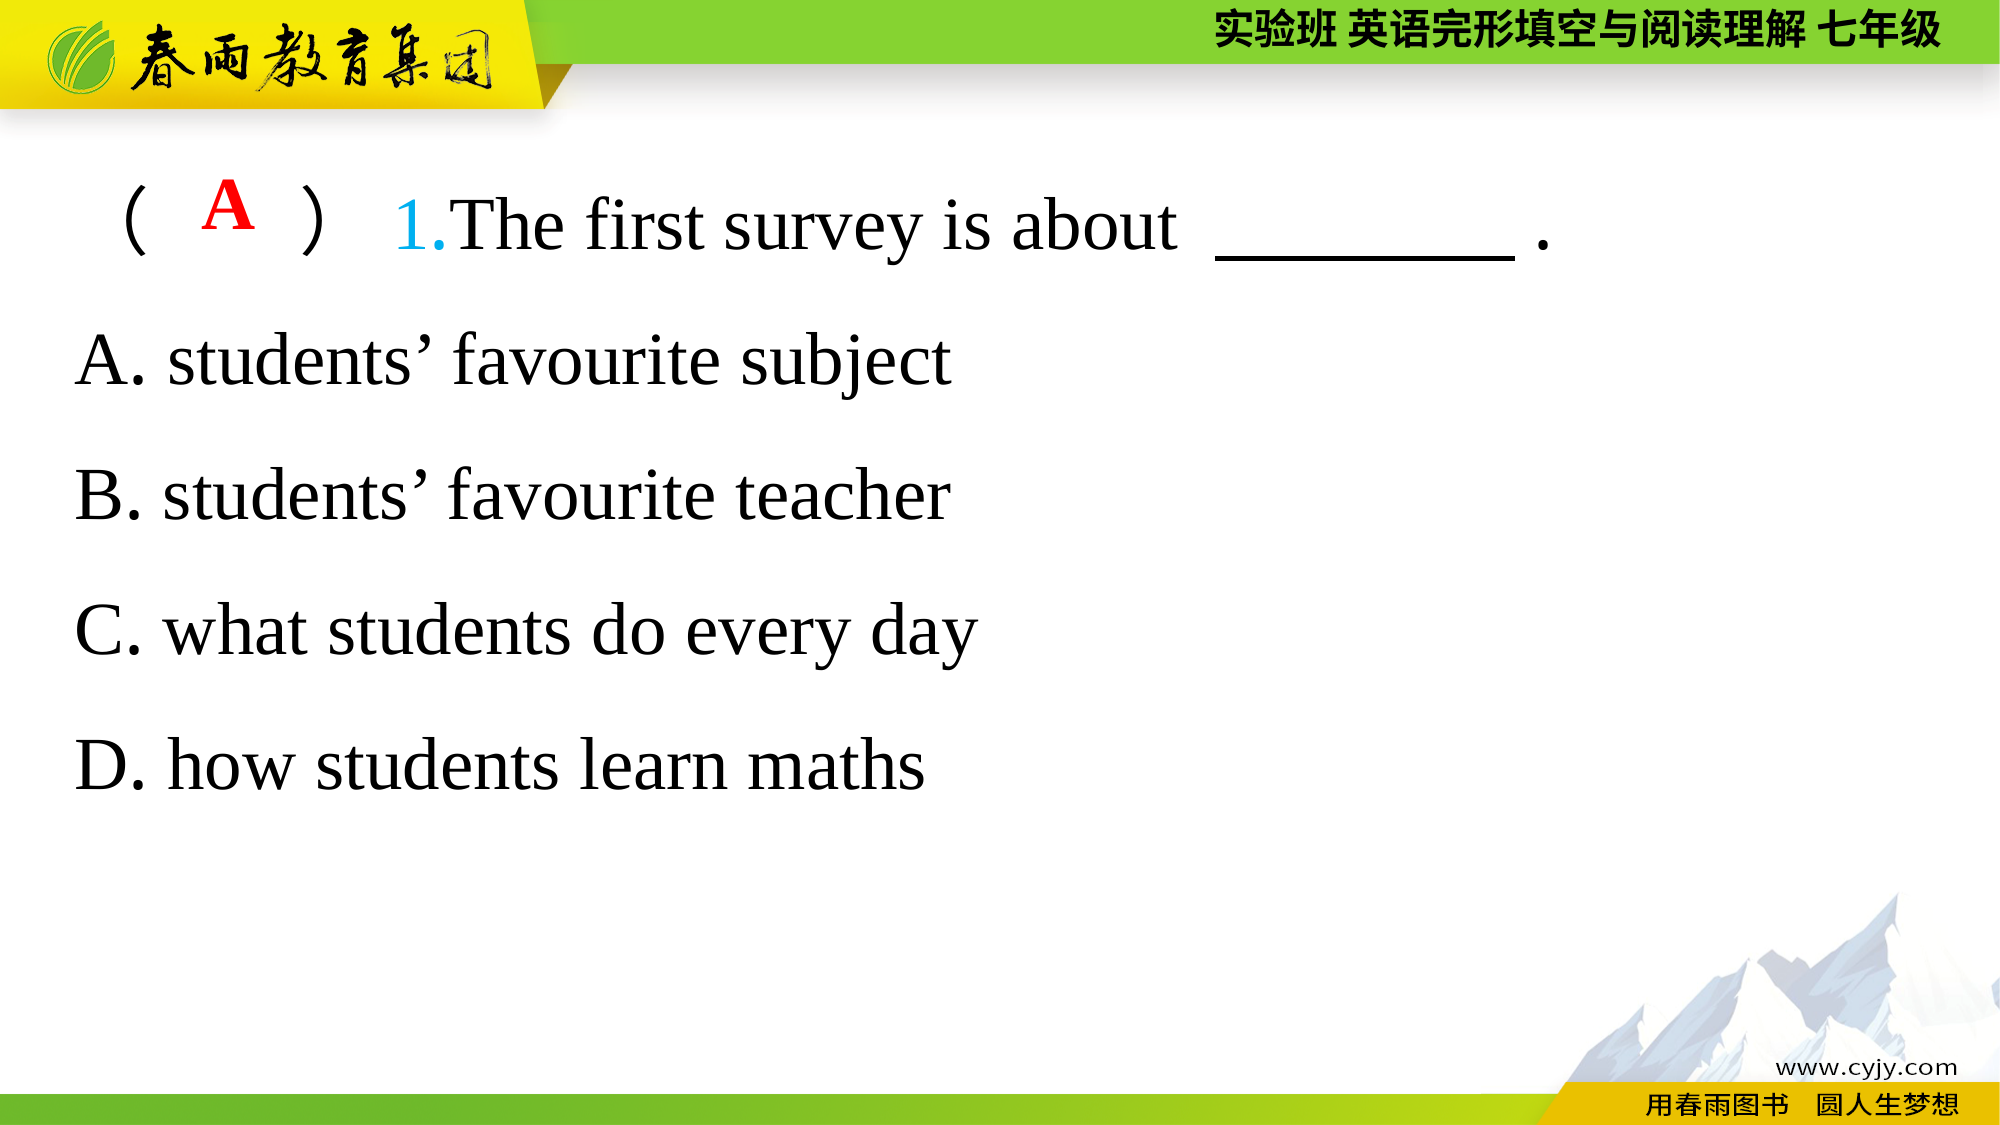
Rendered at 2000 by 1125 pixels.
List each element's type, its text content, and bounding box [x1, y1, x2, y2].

text_box A [186, 146, 271, 252]
list （ ）1.The first survey is about . A. students’ favourite subject B. students’ favourite teacher C. what students do every day D. how students learn maths [59, 122, 1944, 802]
picture [0, 0, 2000, 1125]
